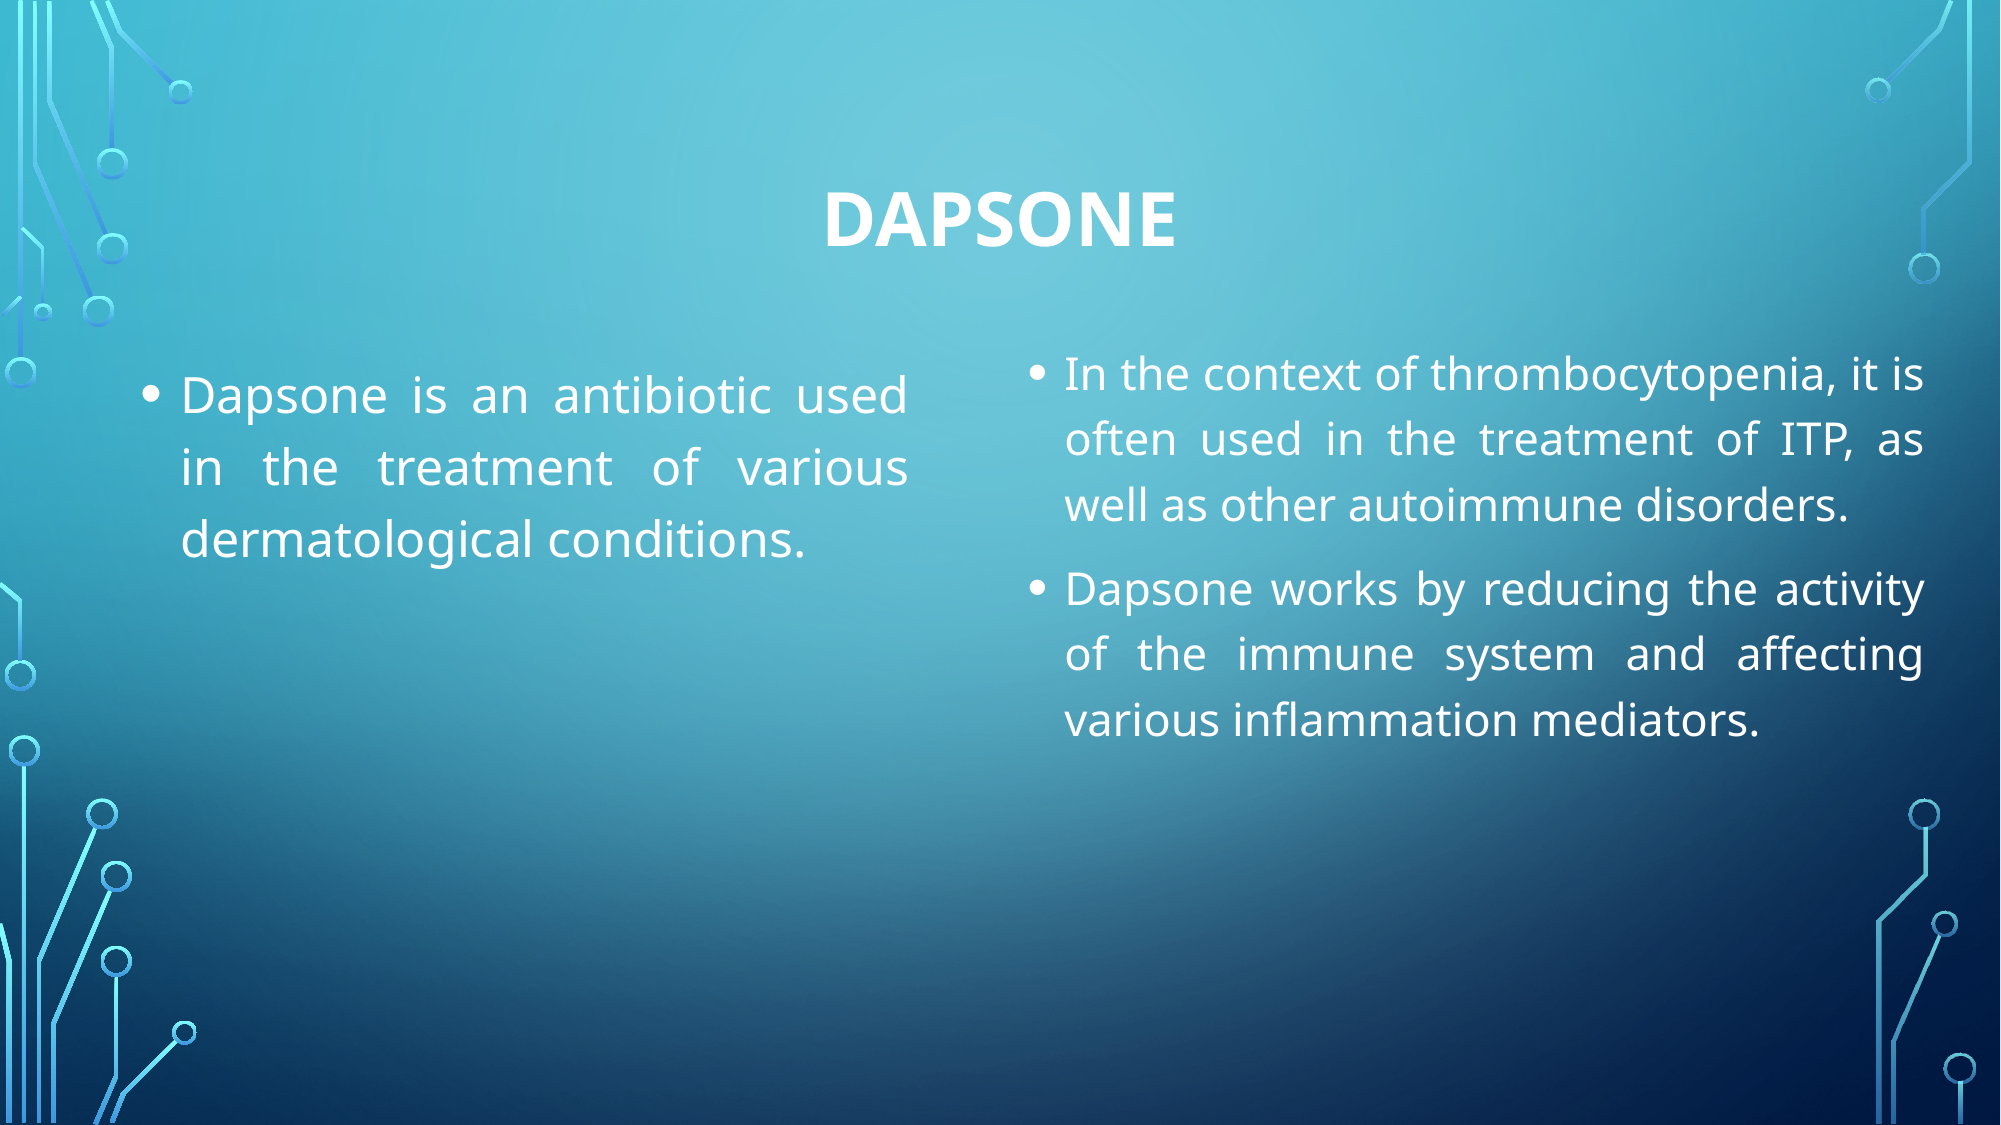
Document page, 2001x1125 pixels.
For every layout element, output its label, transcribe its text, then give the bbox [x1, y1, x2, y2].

list Dapsone is an antibiotic used in the treatment of various dermatological conditions. [124, 343, 926, 727]
list In the context of thrombocytopenia, it is often used in the treatment of ITP, as well as other autoimmune disorders. Dapsone works by reducing the activity of the immune system and affecting various inflammation mediators. [1012, 326, 1941, 843]
title Dapsone [187, 101, 1813, 344]
